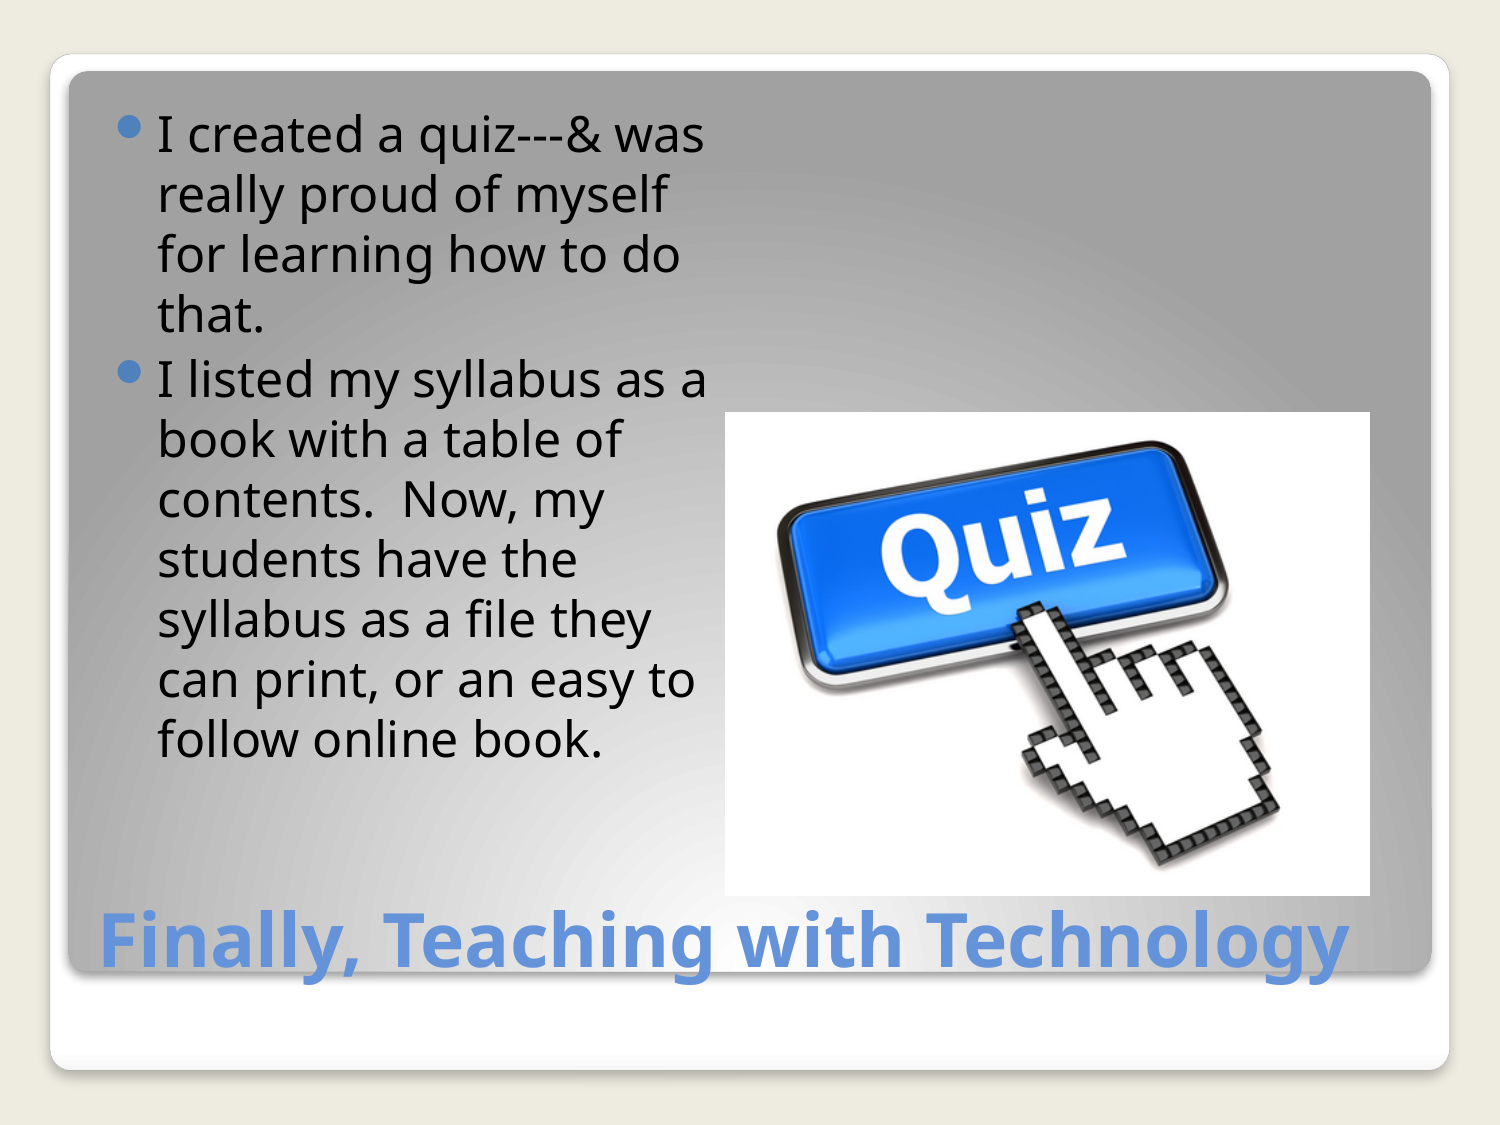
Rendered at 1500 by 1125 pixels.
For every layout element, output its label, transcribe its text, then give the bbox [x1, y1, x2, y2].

title Finally, Teaching with Technology [82, 817, 1425, 991]
list I created a quiz---& was really proud of myself for learning how to do that. I listed my syllabus as a book with a table of contents. Now, my students have the syllabus as a file they can print, or an easy to follow online book. [84, 86, 730, 807]
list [724, 412, 1370, 897]
